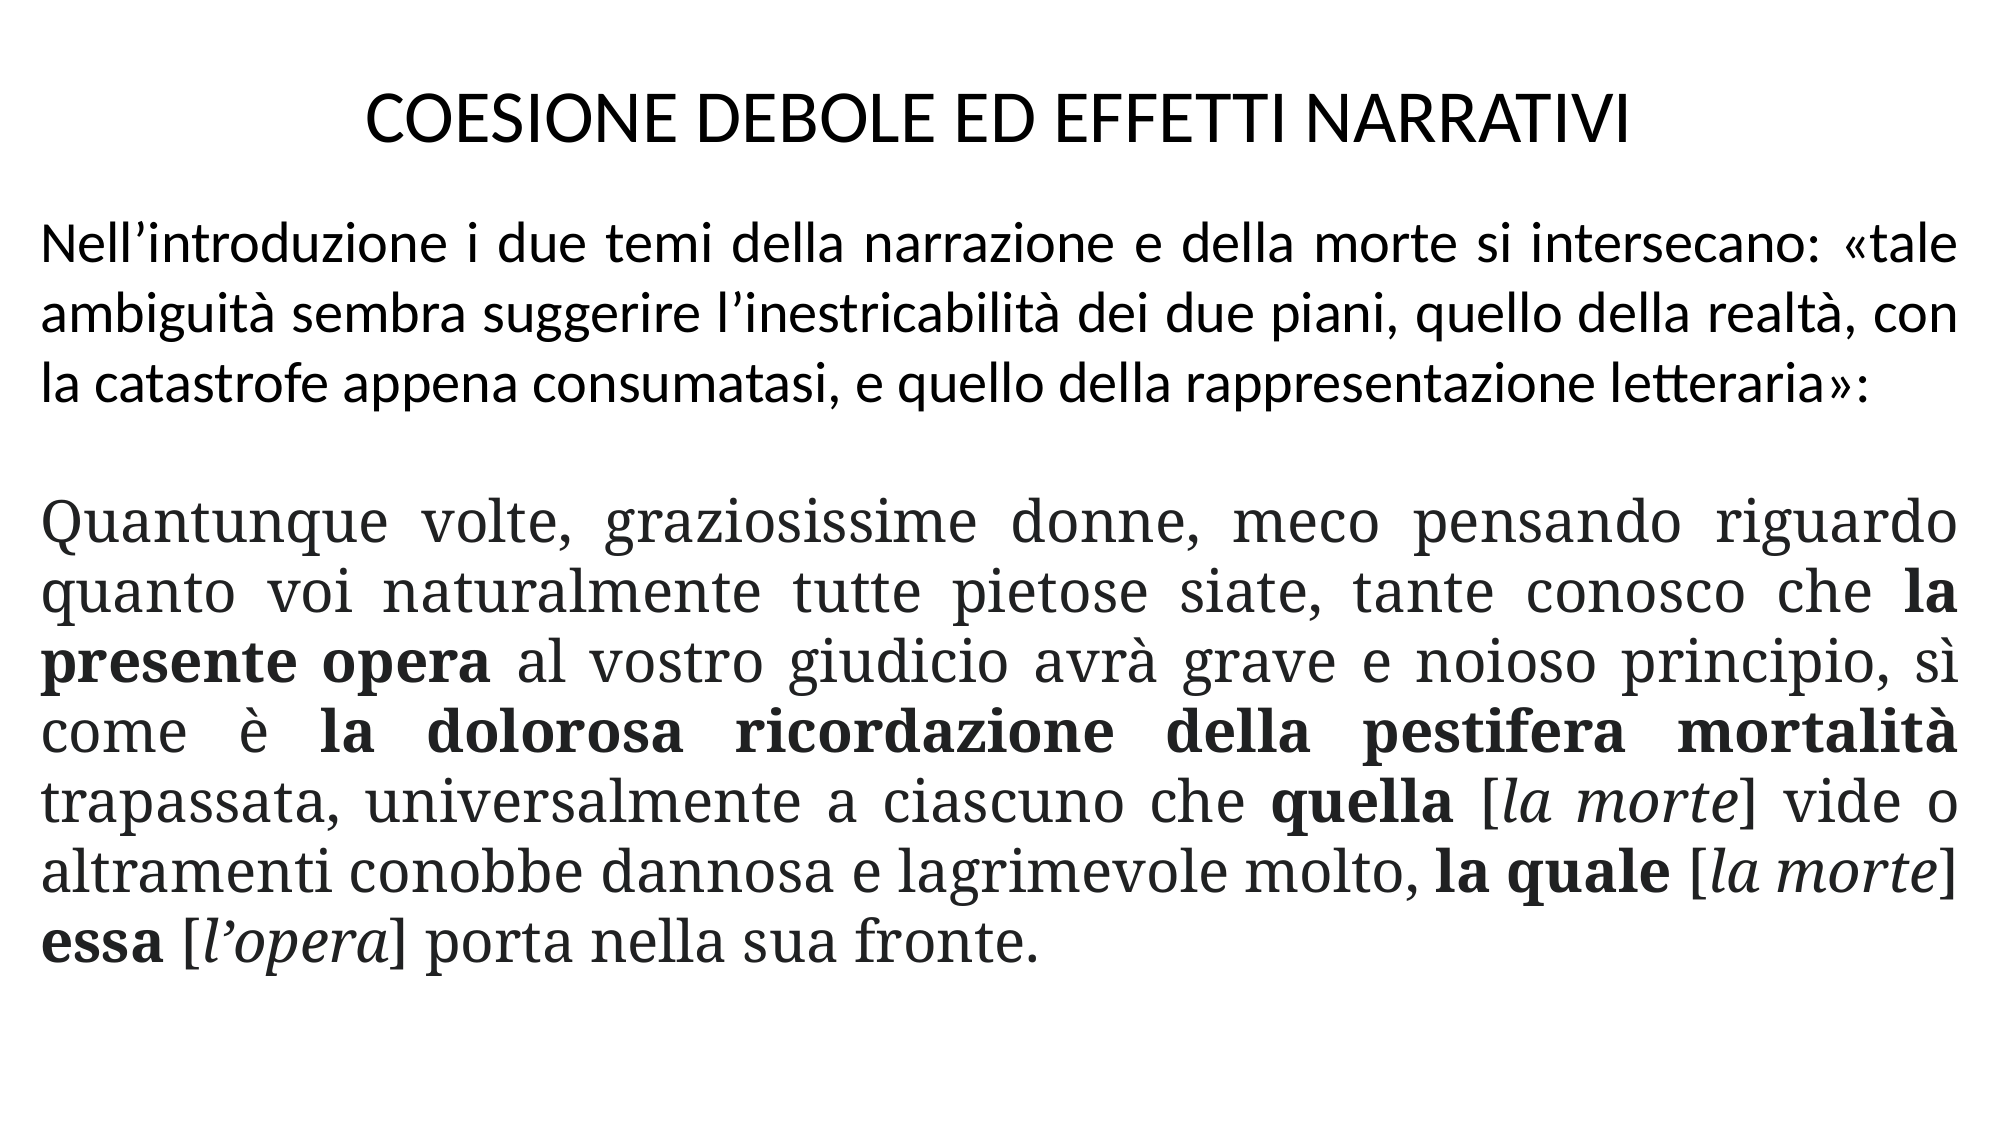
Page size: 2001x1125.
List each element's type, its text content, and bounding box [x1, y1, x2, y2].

text_box Nell’introduzione i due temi della narrazione e della morte si intersecano: «tale ambiguità sembra suggerire l’inestricabilità dei due piani, quello della realtà, con la catastrofe appena consumatasi, e quello della rappresentazione letteraria»: Quantunque volte, graziosissime donne, meco pensando riguardo quanto voi naturalmente tutte pietose siate, tante conosco che la presente opera al vostro giudicio avrà grave e noioso principio, sì come è la dolorosa ricordazione della pestifera mortalità trapassata, universalmente a ciascuno che quella [la morte] vide o altramenti conobbe dannosa e lagrimevole molto, la quale [la morte] essa [l’opera] porta nella sua fronte. [25, 197, 1975, 982]
text_box COESIONE DEBOLE ED EFFETTI NARRATIVI [53, 60, 1947, 166]
